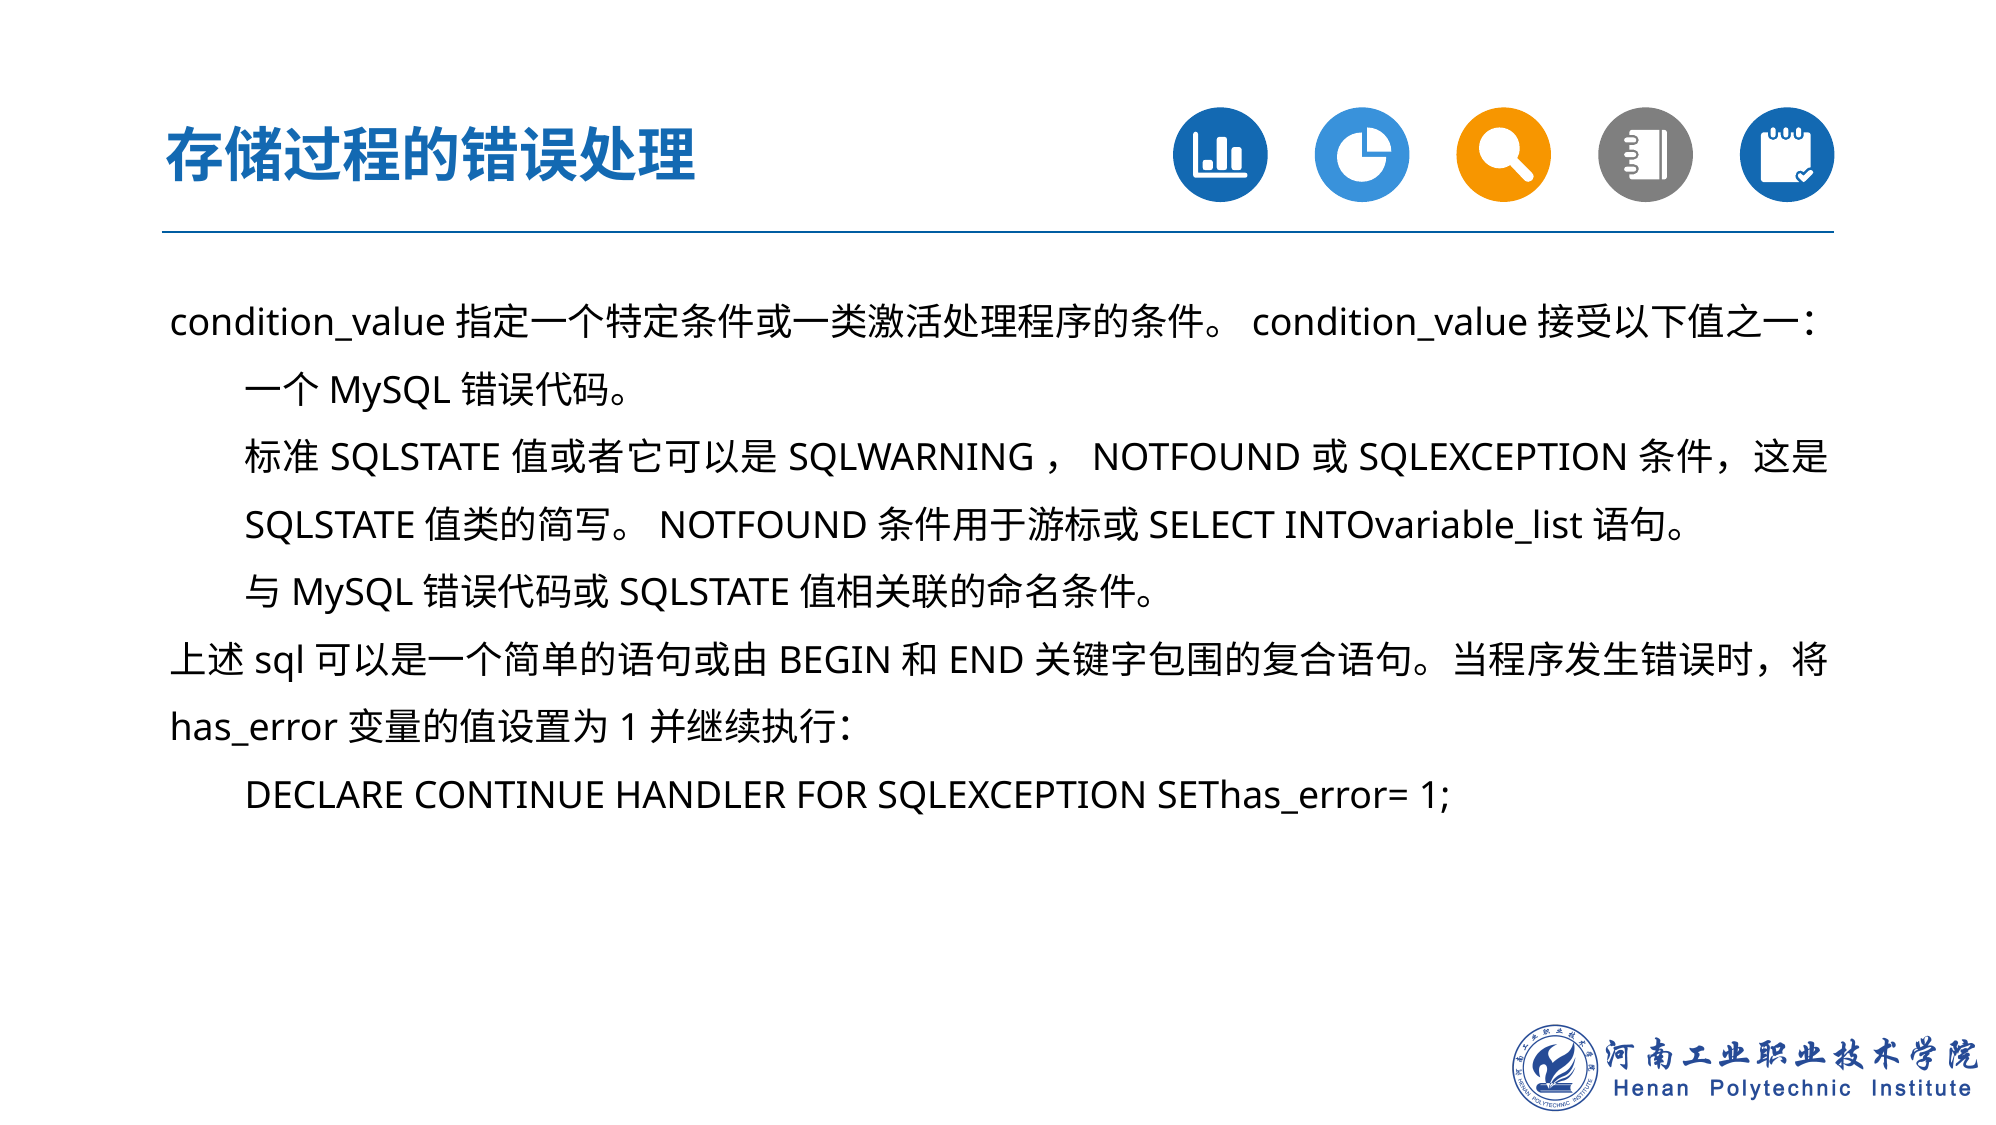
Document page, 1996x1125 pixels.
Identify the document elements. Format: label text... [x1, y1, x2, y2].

text_box condition_value指定一个特定条件或一类激活处理程序的条件。condition_value接受以下值之一： 一个MySQL错误代码。 标准SQLSTATE值或者它可以是SQLWARNING，NOTFOUND或SQLEXCEPTION条件，这是SQLSTATE值类的简写。NOTFOUND条件用于游标或SELECT INTOvariable_list语句。 与MySQL错误代码或SQLSTATE值相关联的命名条件。 上述sql可以是一个简单的语句或由BEGIN和END关键字包围的复合语句。当程序发生错误时，将has_error变量的值设置为1并继续执行： DECLARE CONTINUE HANDLER FOR SQLEXCEPTION SEThas_error= 1; [149, 265, 1859, 919]
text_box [1456, 107, 1552, 203]
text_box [1739, 107, 1835, 203]
text_box 存储过程的错误处理 [110, 93, 752, 203]
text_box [1172, 107, 1268, 203]
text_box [1598, 107, 1694, 203]
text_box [1314, 107, 1410, 203]
picture [1493, 1020, 1984, 1118]
